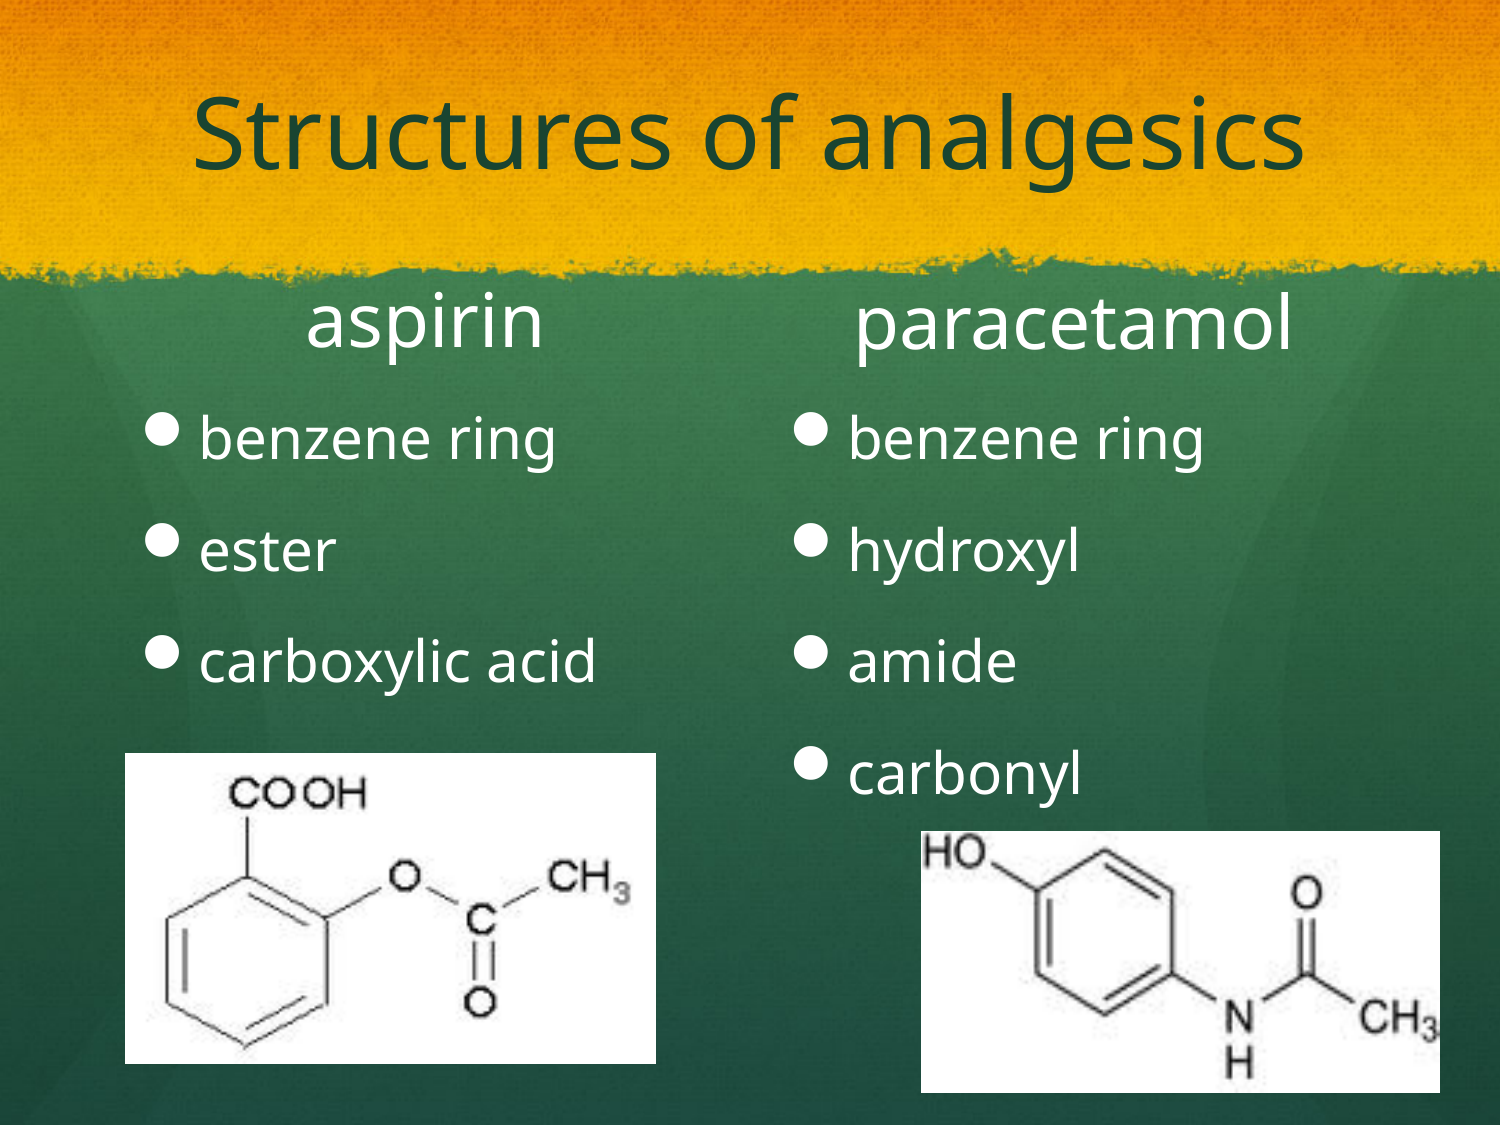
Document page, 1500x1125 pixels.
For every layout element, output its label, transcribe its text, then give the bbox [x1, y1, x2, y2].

picture [0, 0, 1500, 1125]
list paracetamol [774, 245, 1375, 393]
list aspirin [125, 243, 726, 392]
list benzene ring hydroxyl amide carbonyl [774, 393, 1375, 1027]
list benzene ring ester carboxylic acid [125, 393, 726, 1027]
title Structures of analgesics [125, 13, 1375, 246]
